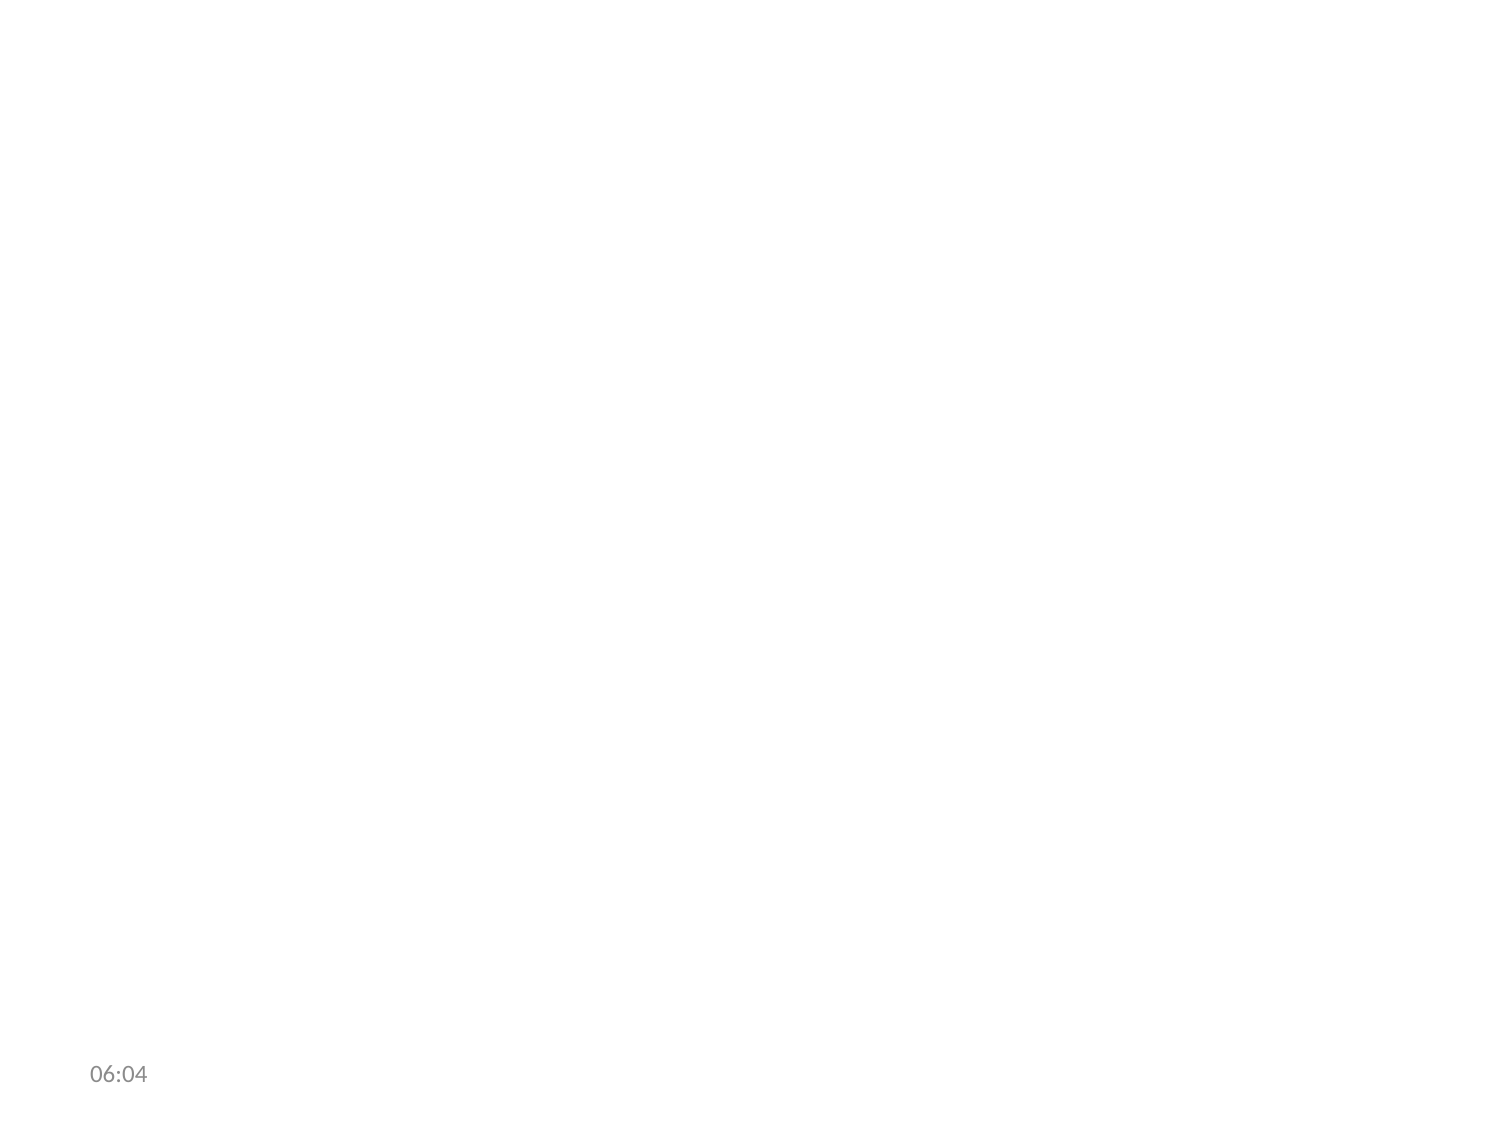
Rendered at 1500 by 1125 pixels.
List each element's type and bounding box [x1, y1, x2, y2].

slide_number [75, 1042, 425, 1103]
